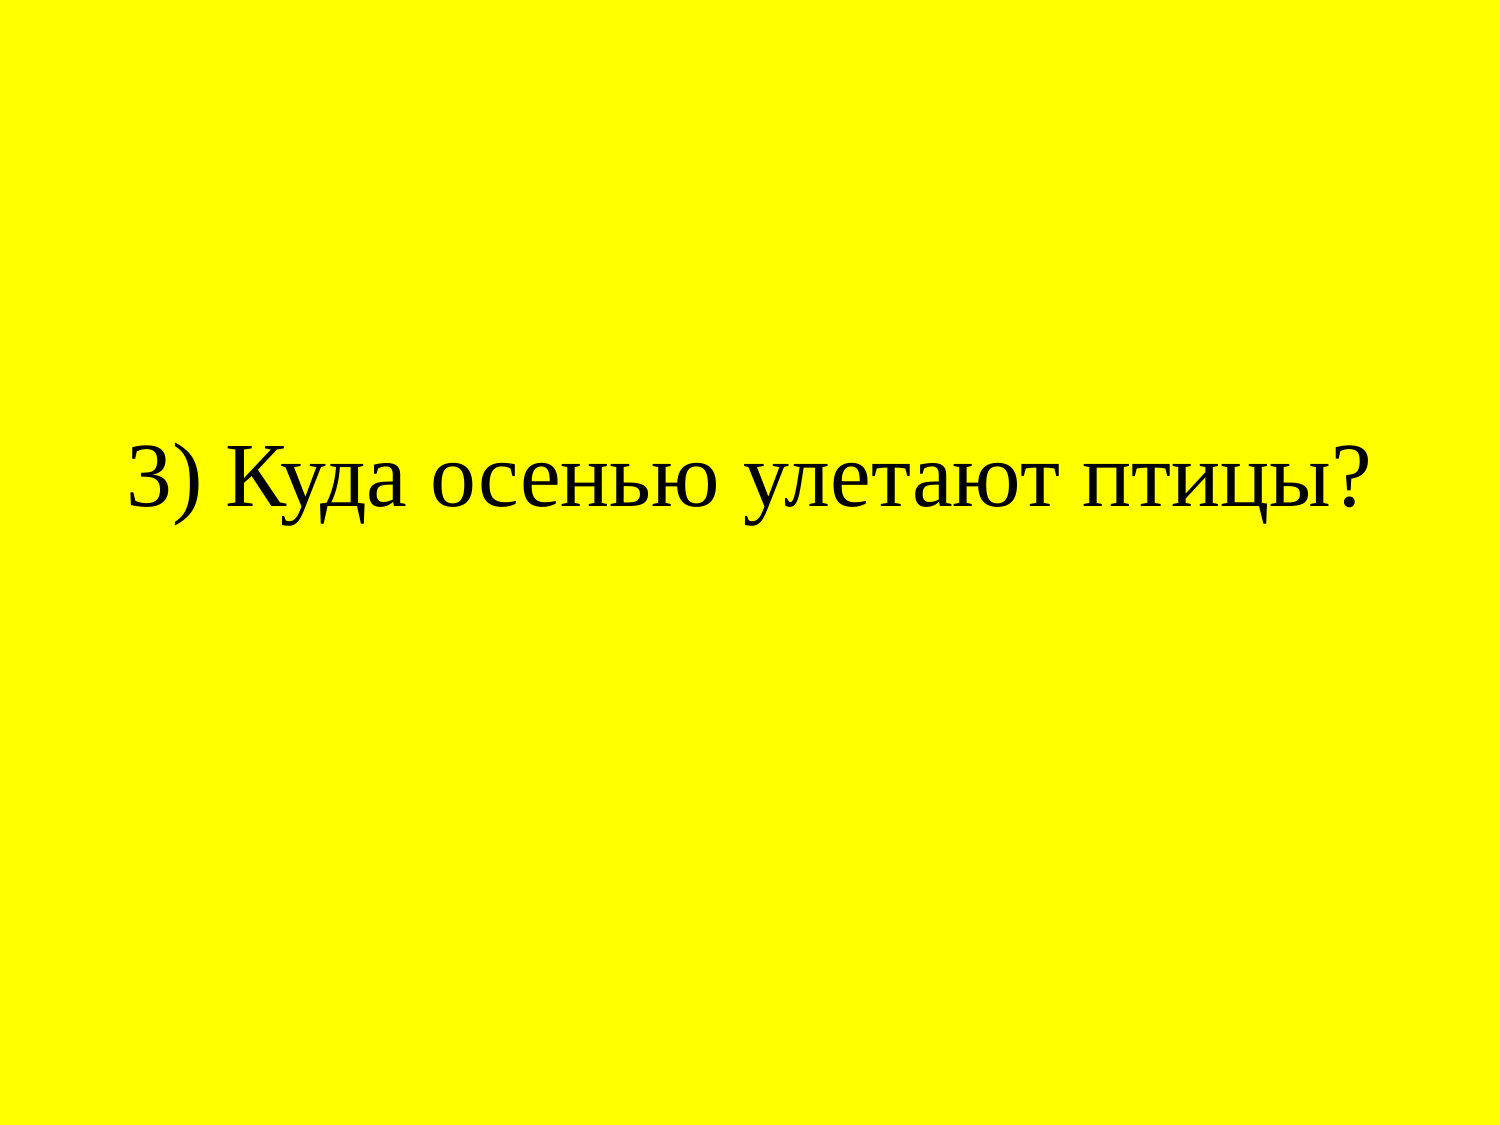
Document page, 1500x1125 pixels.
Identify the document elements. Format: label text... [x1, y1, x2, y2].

title 3) Куда осенью улетают птицы? [64, 349, 1459, 591]
